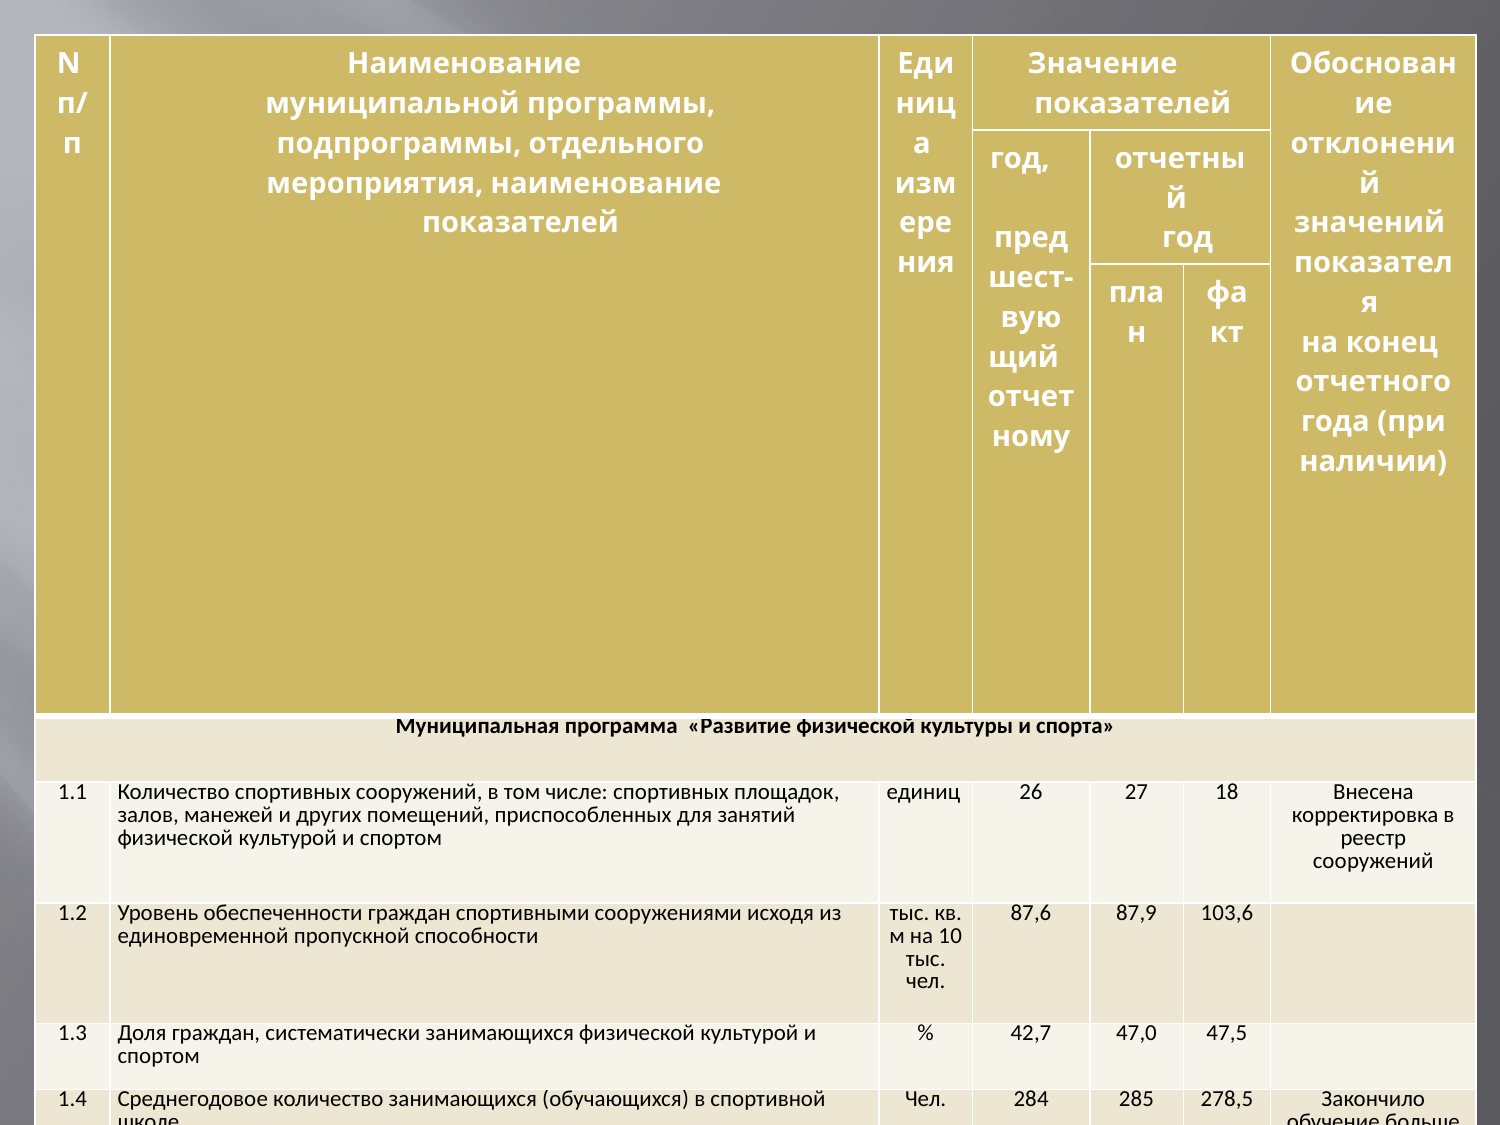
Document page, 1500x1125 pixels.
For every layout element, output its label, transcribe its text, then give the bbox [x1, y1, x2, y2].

table_cell % [880, 1024, 972, 1089]
table_cell 42,7 [973, 1024, 1089, 1089]
table_cell 1.3 [36, 1024, 109, 1089]
table_cell 47,5 [1184, 1024, 1270, 1089]
table_cell [1271, 1024, 1475, 1089]
table_cell 47,0 [1091, 1024, 1183, 1089]
table_cell факт [1184, 265, 1270, 713]
table_cell Муниципальная программа «Развитие физической культуры и спорта» [36, 719, 1475, 781]
table_header Значение показателей [973, 36, 1270, 129]
table_cell [1271, 904, 1475, 1023]
table_cell 103,6 [1184, 904, 1270, 1023]
table_cell 87,6 [973, 904, 1089, 1023]
table_cell 1.4 [36, 1090, 109, 1125]
table_cell 87,9 [1091, 904, 1183, 1023]
table_cell 18 [1184, 783, 1270, 902]
table_header N п/п [36, 36, 109, 713]
table_cell 27 [1091, 783, 1183, 902]
table_cell 284 [973, 1090, 1089, 1125]
table_cell Чел. [880, 1090, 972, 1125]
table_header Наименование муниципальной программы, подпрограммы, отдельного мероприятия, наименование показателей [111, 36, 878, 713]
table_cell 1.2 [36, 904, 109, 1023]
table_cell Доля граждан, систематически занимающихся физической культурой и спортом [111, 1024, 878, 1089]
table_cell Внесена корректировка в реестр сооружений [1271, 783, 1475, 902]
table_cell Уровень обеспеченности граждан спортивными сооружениями исходя из единовременной пропускной способности [111, 904, 878, 1023]
table_header Единица измерения [880, 36, 972, 713]
table_cell отчетный год [1091, 131, 1270, 263]
table_header Обоснование отклонений значений показателя на конец отчетного года (при наличии) [1271, 36, 1475, 713]
table_cell 278,5 [1184, 1090, 1270, 1125]
table_cell Среднегодовое количество занимающихся (обучающихся) в спортивной школе [111, 1090, 878, 1125]
table_cell план [1091, 265, 1183, 713]
table_cell Количество спортивных сооружений, в том числе: спортивных площадок, залов, манежей и других помещений, приспособленных для занятий физической культурой и спортом [111, 783, 878, 902]
table_cell 26 [973, 783, 1089, 902]
table_cell 285 [1091, 1090, 1183, 1125]
table_cell единиц [880, 783, 972, 902]
table_cell тыс. кв. м на 10 тыс. чел. [880, 904, 972, 1023]
table_cell Закончило обучение больше человек, чем поступило [1271, 1090, 1475, 1125]
table_cell 1.1 [36, 783, 109, 902]
table_cell год, предшест- вующий отчетному [973, 131, 1089, 713]
